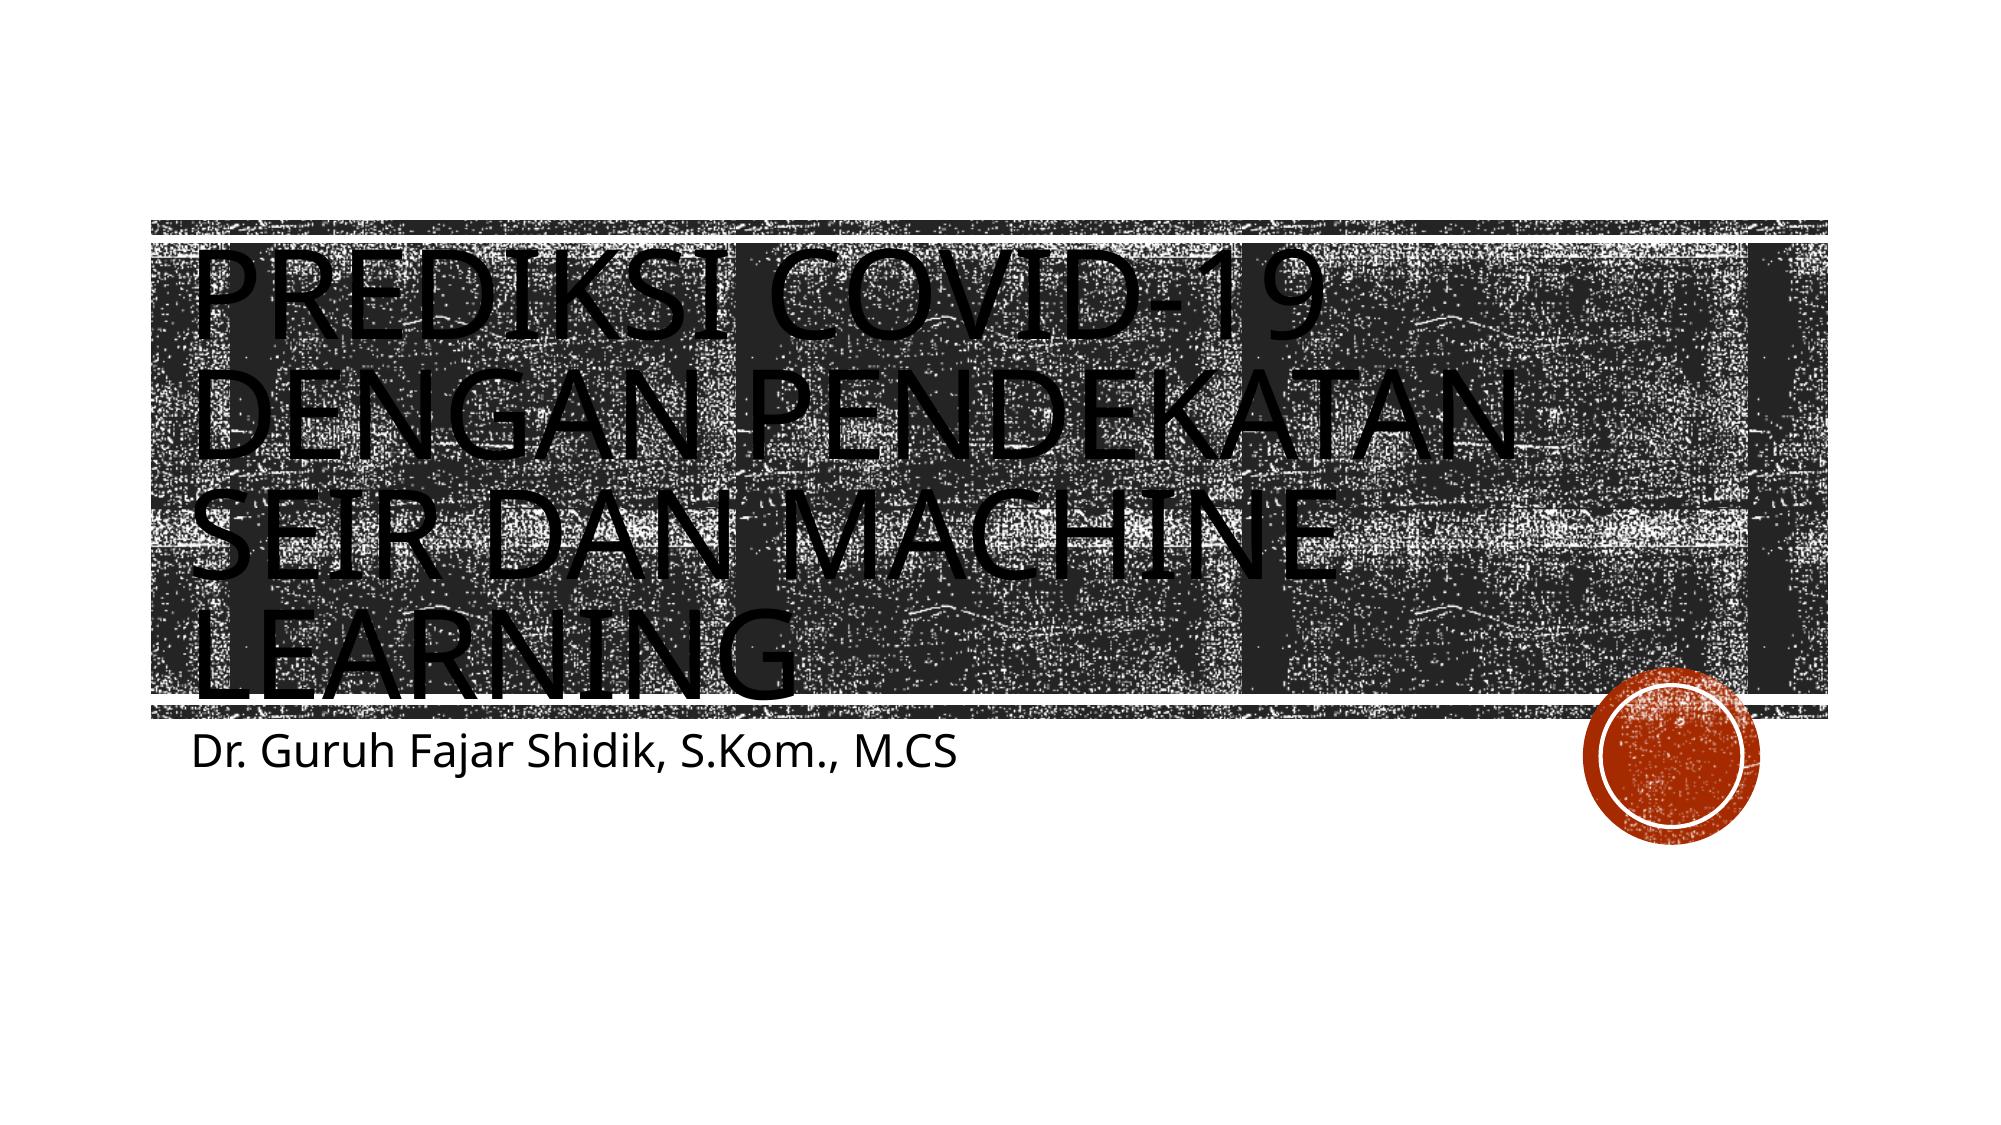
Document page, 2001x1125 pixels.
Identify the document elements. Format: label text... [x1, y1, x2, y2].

subtitle Dr. Guruh Fajar Shidik, S.Kom., M.CS [175, 720, 1470, 896]
title PReDIKSI Covid-19 dengan pendekatan SEIR DAN Machine Learning [172, 234, 1808, 733]
